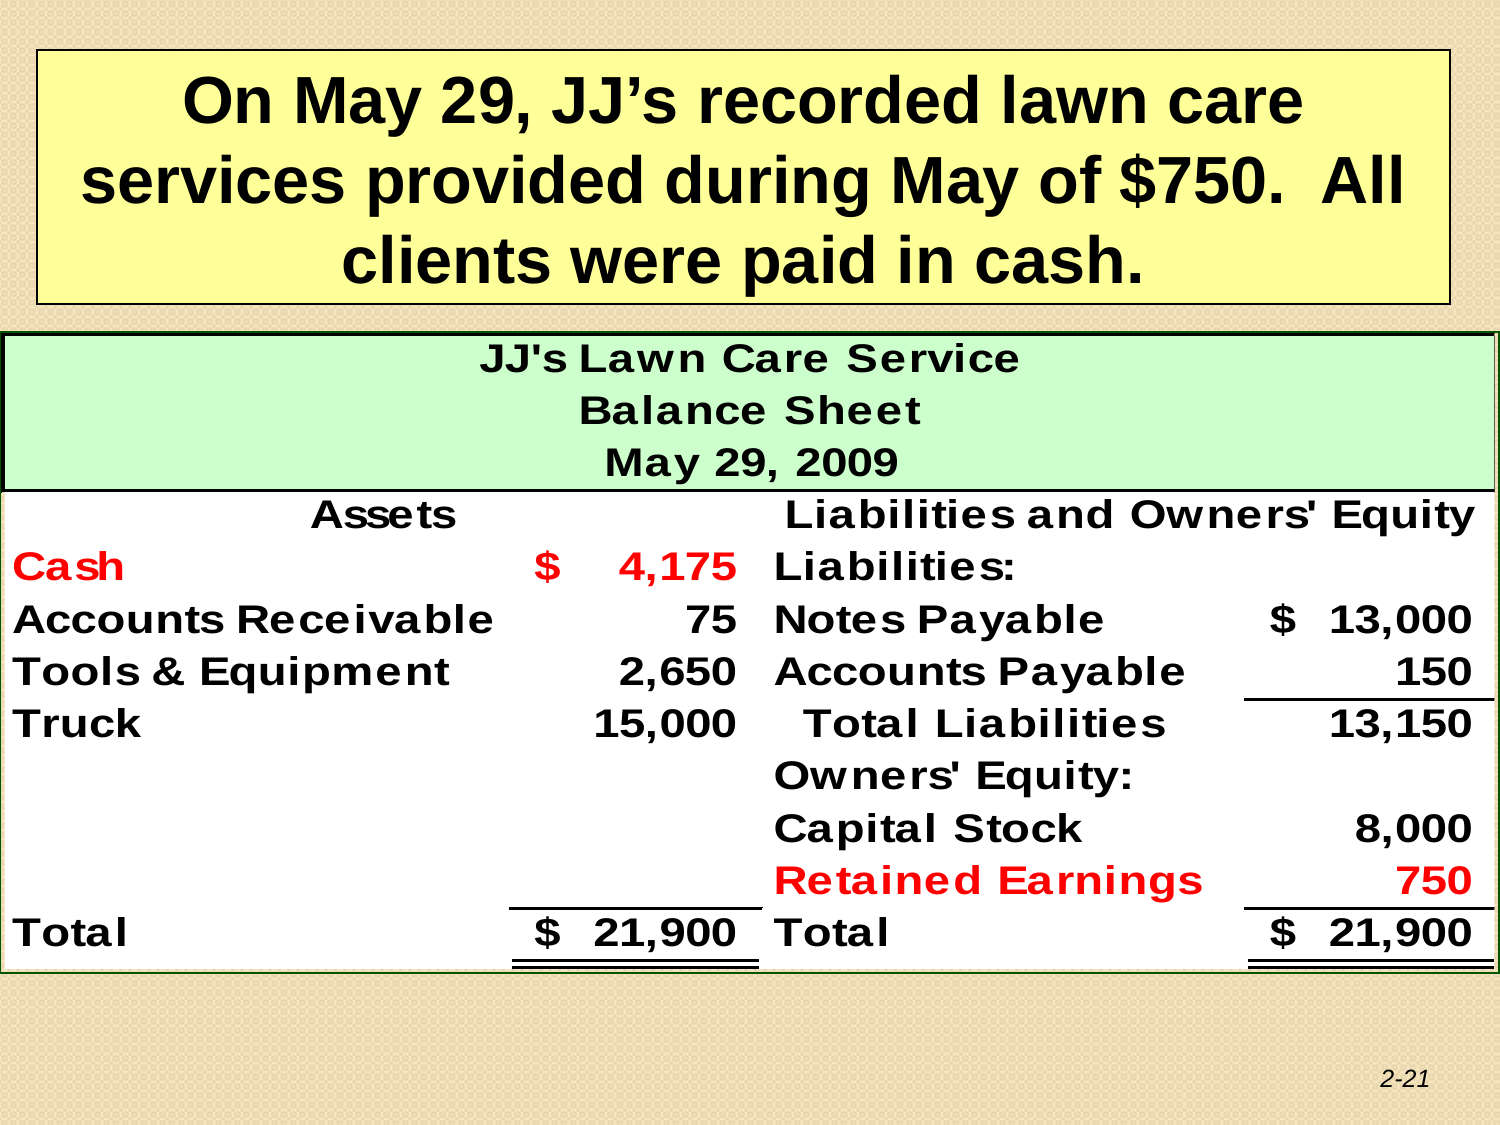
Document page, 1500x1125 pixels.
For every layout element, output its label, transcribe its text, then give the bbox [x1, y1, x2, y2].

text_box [0, 332, 1499, 973]
text_box On May 29, JJ’s recorded lawn care services provided during May of $750. All clients were paid in cash. [37, 49, 1450, 305]
